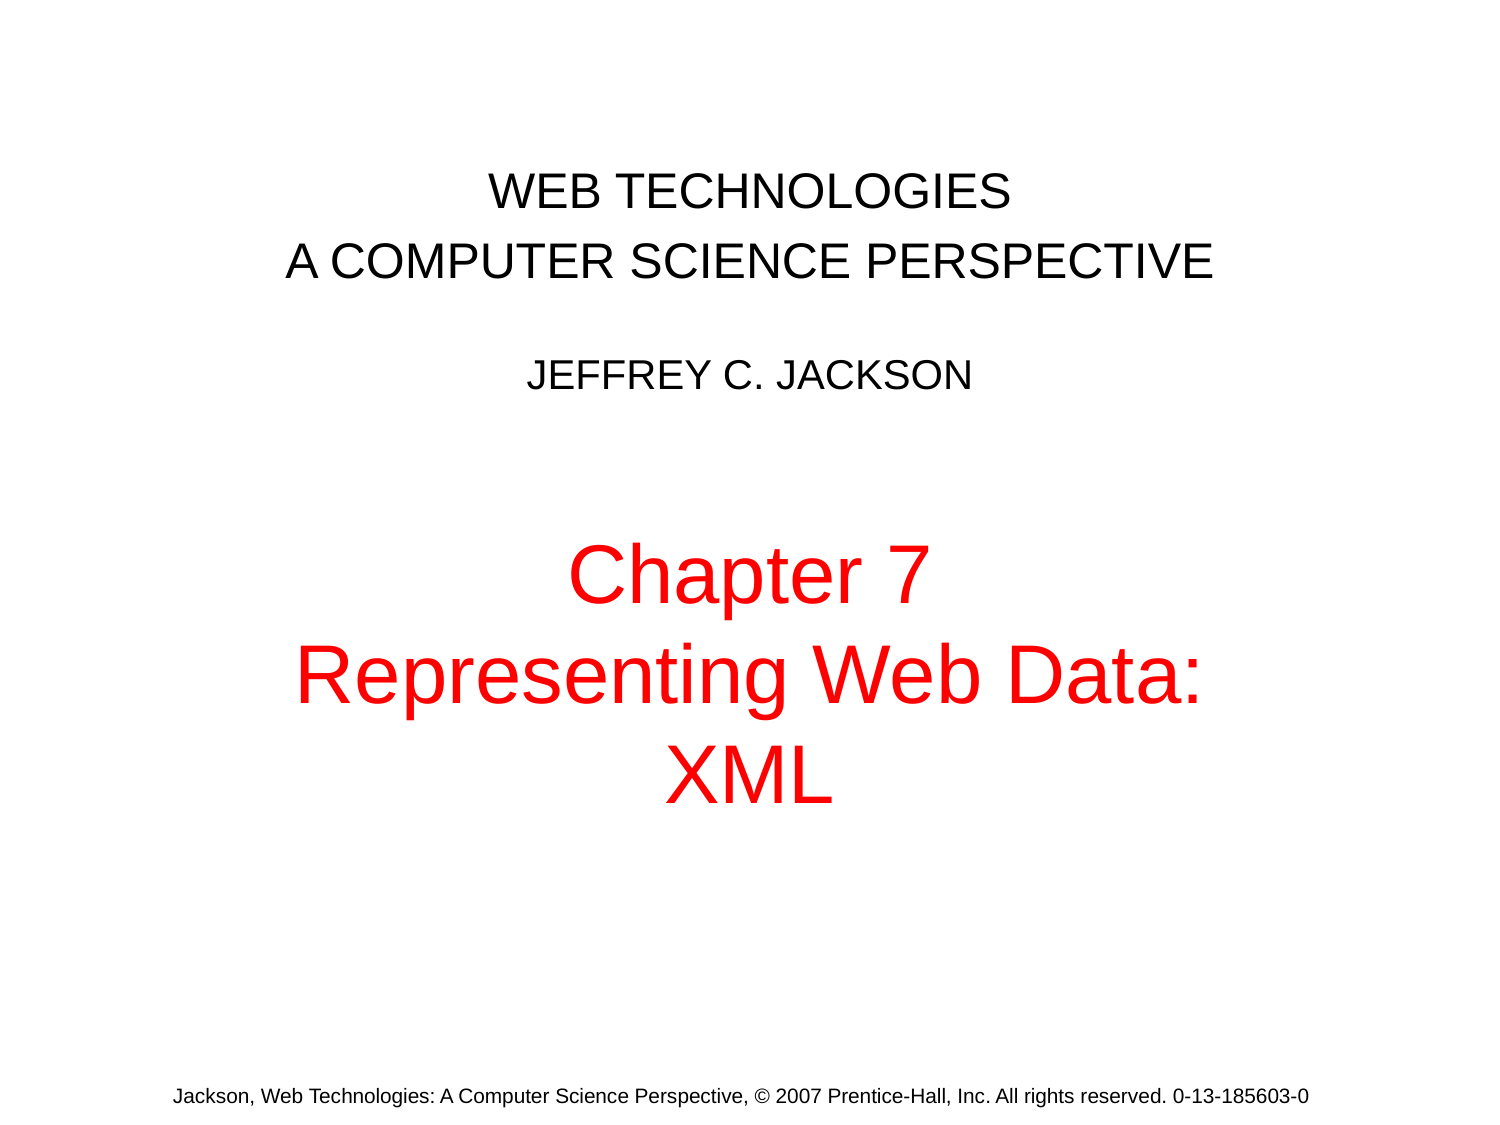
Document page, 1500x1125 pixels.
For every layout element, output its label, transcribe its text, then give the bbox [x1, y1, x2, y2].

title Chapter 7 Representing Web Data: XML [99, 549, 1400, 792]
footer Jackson, Web Technologies: A Computer Science Perspective, © 2007 Prentice-Hall, Inc. All rights reserved. 0-13-185603-0 [75, 1074, 1413, 1103]
text_box WEB TECHNOLOGIES A COMPUTER SCIENCE PERSPECTIVE JEFFREY C. JACKSON [112, 150, 1388, 453]
